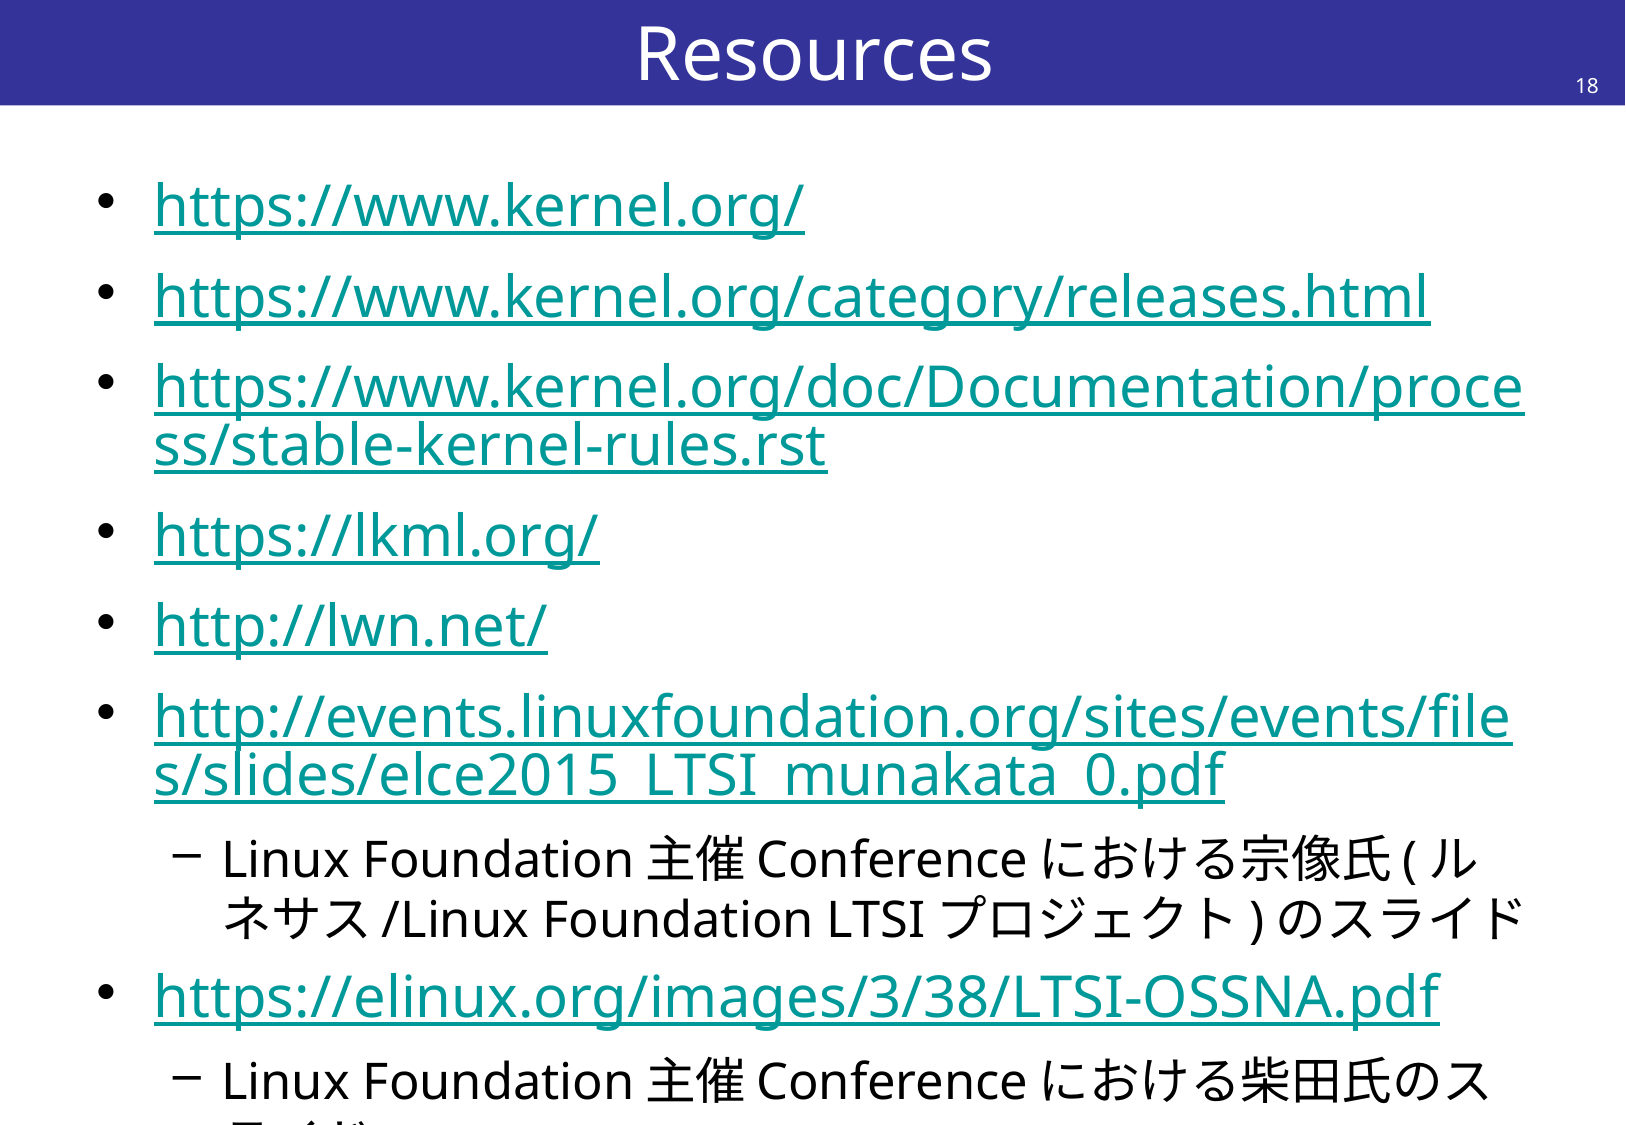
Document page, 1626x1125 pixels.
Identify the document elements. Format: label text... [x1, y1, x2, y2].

title Resources [83, 0, 1546, 102]
list https://www.kernel.org/ https://www.kernel.org/category/releases.html https://www.kernel.org/doc/Documentation/process/stable-kernel-rules.rst https://lkml.org/ http://lwn.net/ http://events.linuxfoundation.org/sites/events/files/slides/elce2015_LTSI_munakata_0.pdf Linux Foundation主催Conferenceにおける宗像氏(ルネサス/Linux Foundation LTSIプロジェクト)のスライド https://elinux.org/images/3/38/LTSI-OSSNA.pdf Linux Foundation主催Conferenceにおける柴田氏のスライド [81, 160, 1544, 1083]
slide_number 18 [1522, 65, 1614, 105]
